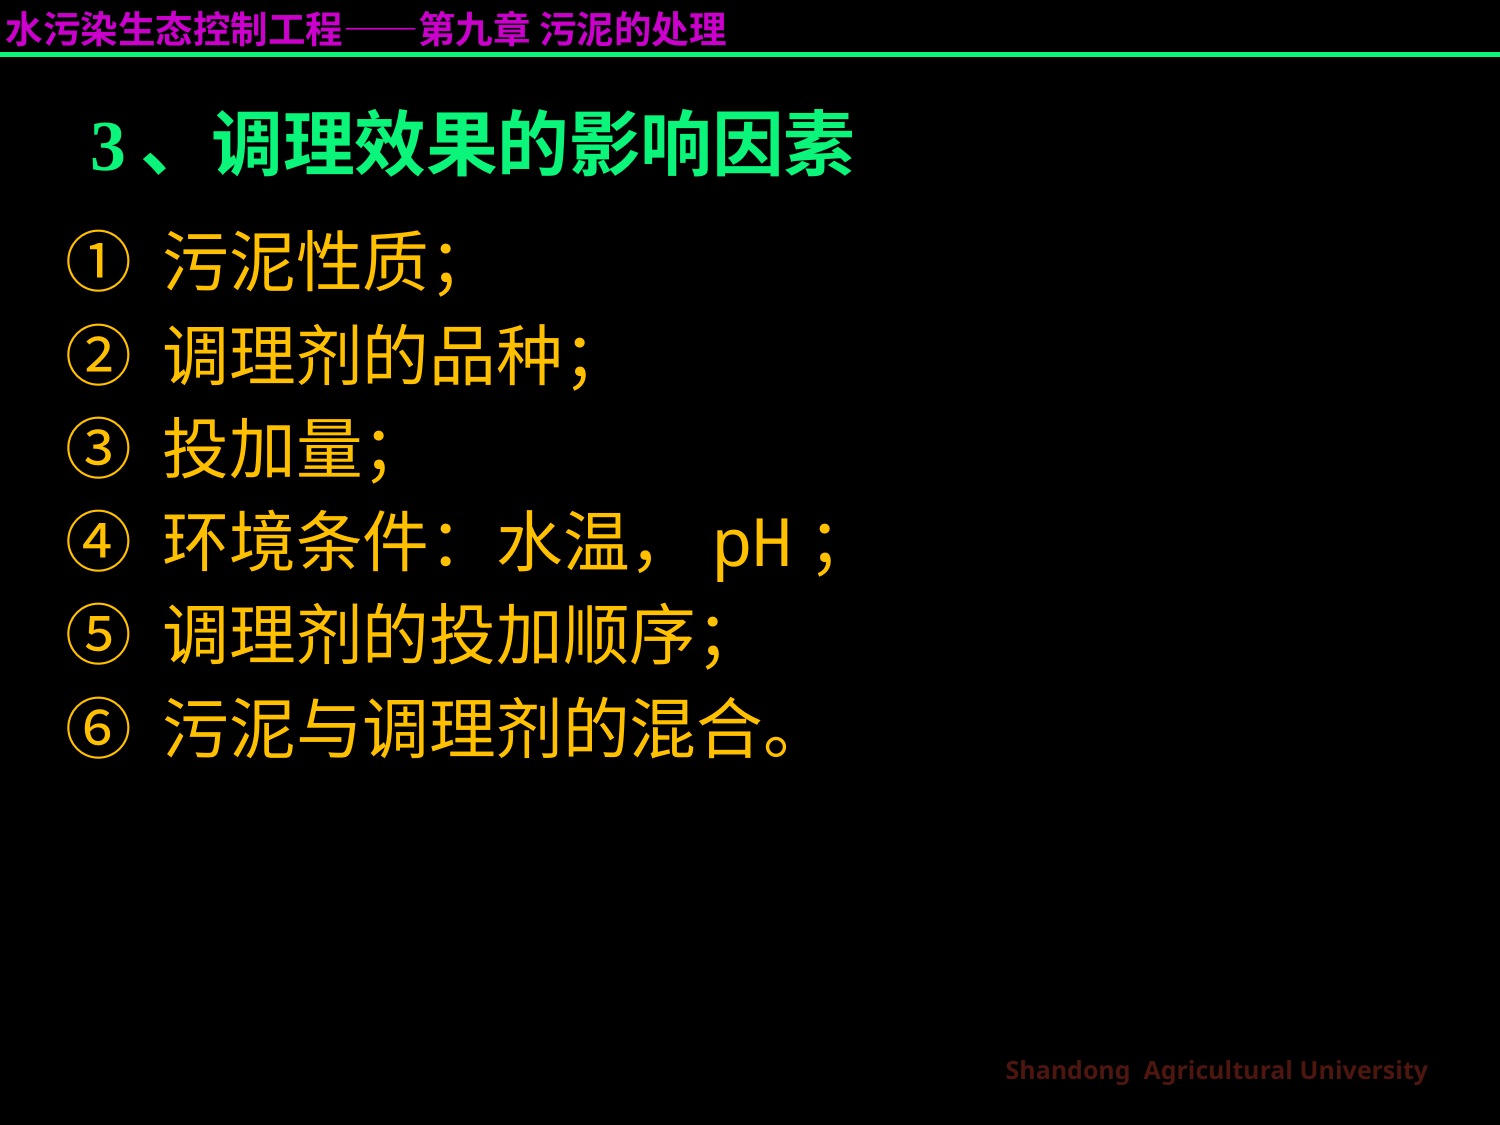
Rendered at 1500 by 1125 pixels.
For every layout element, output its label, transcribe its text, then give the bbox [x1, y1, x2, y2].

title 3、调理效果的影响因素 [75, 91, 1425, 279]
list ① 污泥性质； ② 调理剂的品种； ③ 投加量； ④ 环境条件：水温，pH； ⑤ 调理剂的投加顺序； ⑥ 污泥与调理剂的混合。 [50, 212, 1400, 955]
